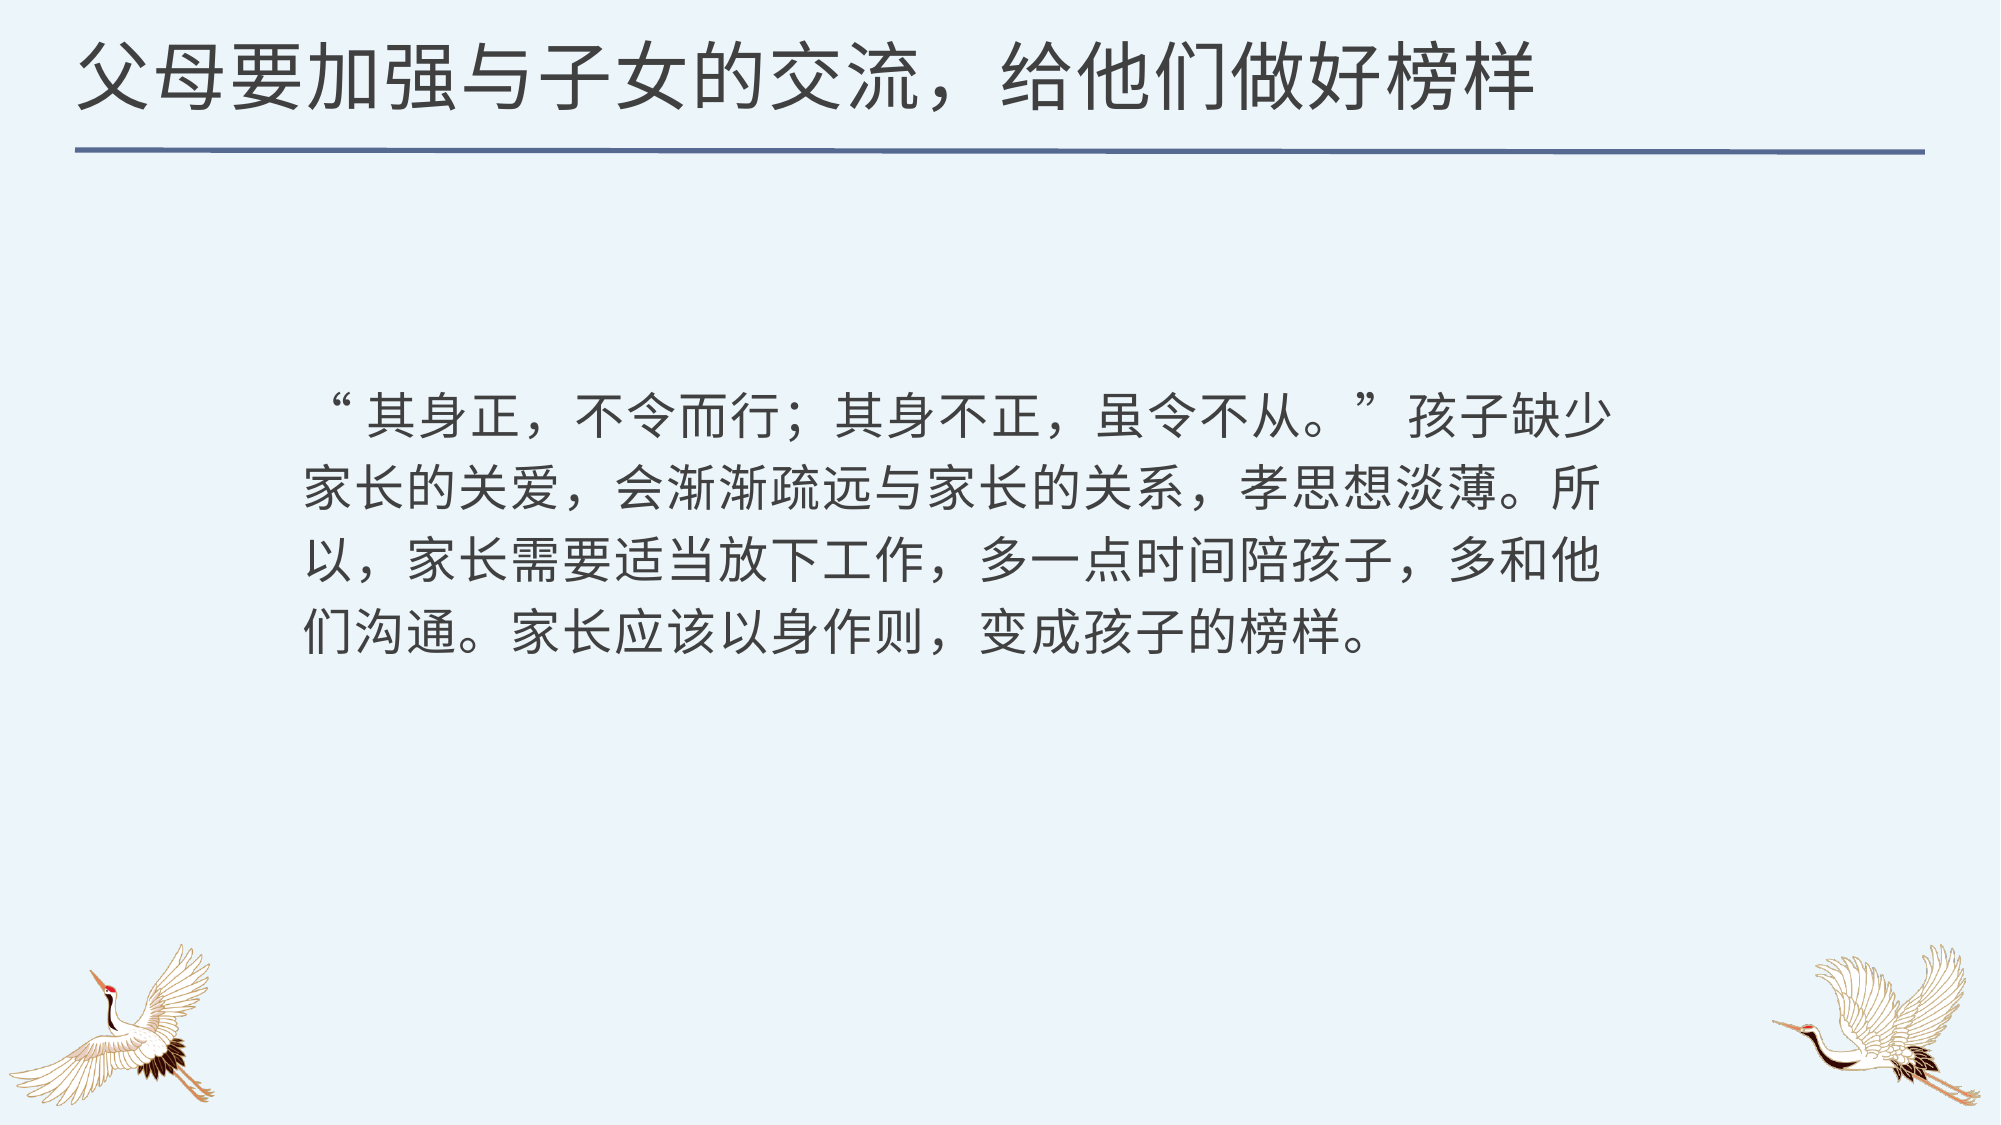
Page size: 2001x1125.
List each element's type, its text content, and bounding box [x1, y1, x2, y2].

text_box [74, 149, 1925, 153]
text_box “其身正，不令而行；其身不正，虽令不从。”孩子缺少家长的关爱，会渐渐疏远与家长的关系，孝思想淡薄。所以，家长需要适当放下工作，多一点时间陪孩子，多和他们沟通。家长应该以身作则，变成孩子的榜样。 [291, 250, 1656, 783]
picture [1772, 944, 1981, 1106]
picture [9, 944, 215, 1106]
text_box 父母要加强与子女的交流，给他们做好榜样 [75, 24, 1925, 125]
